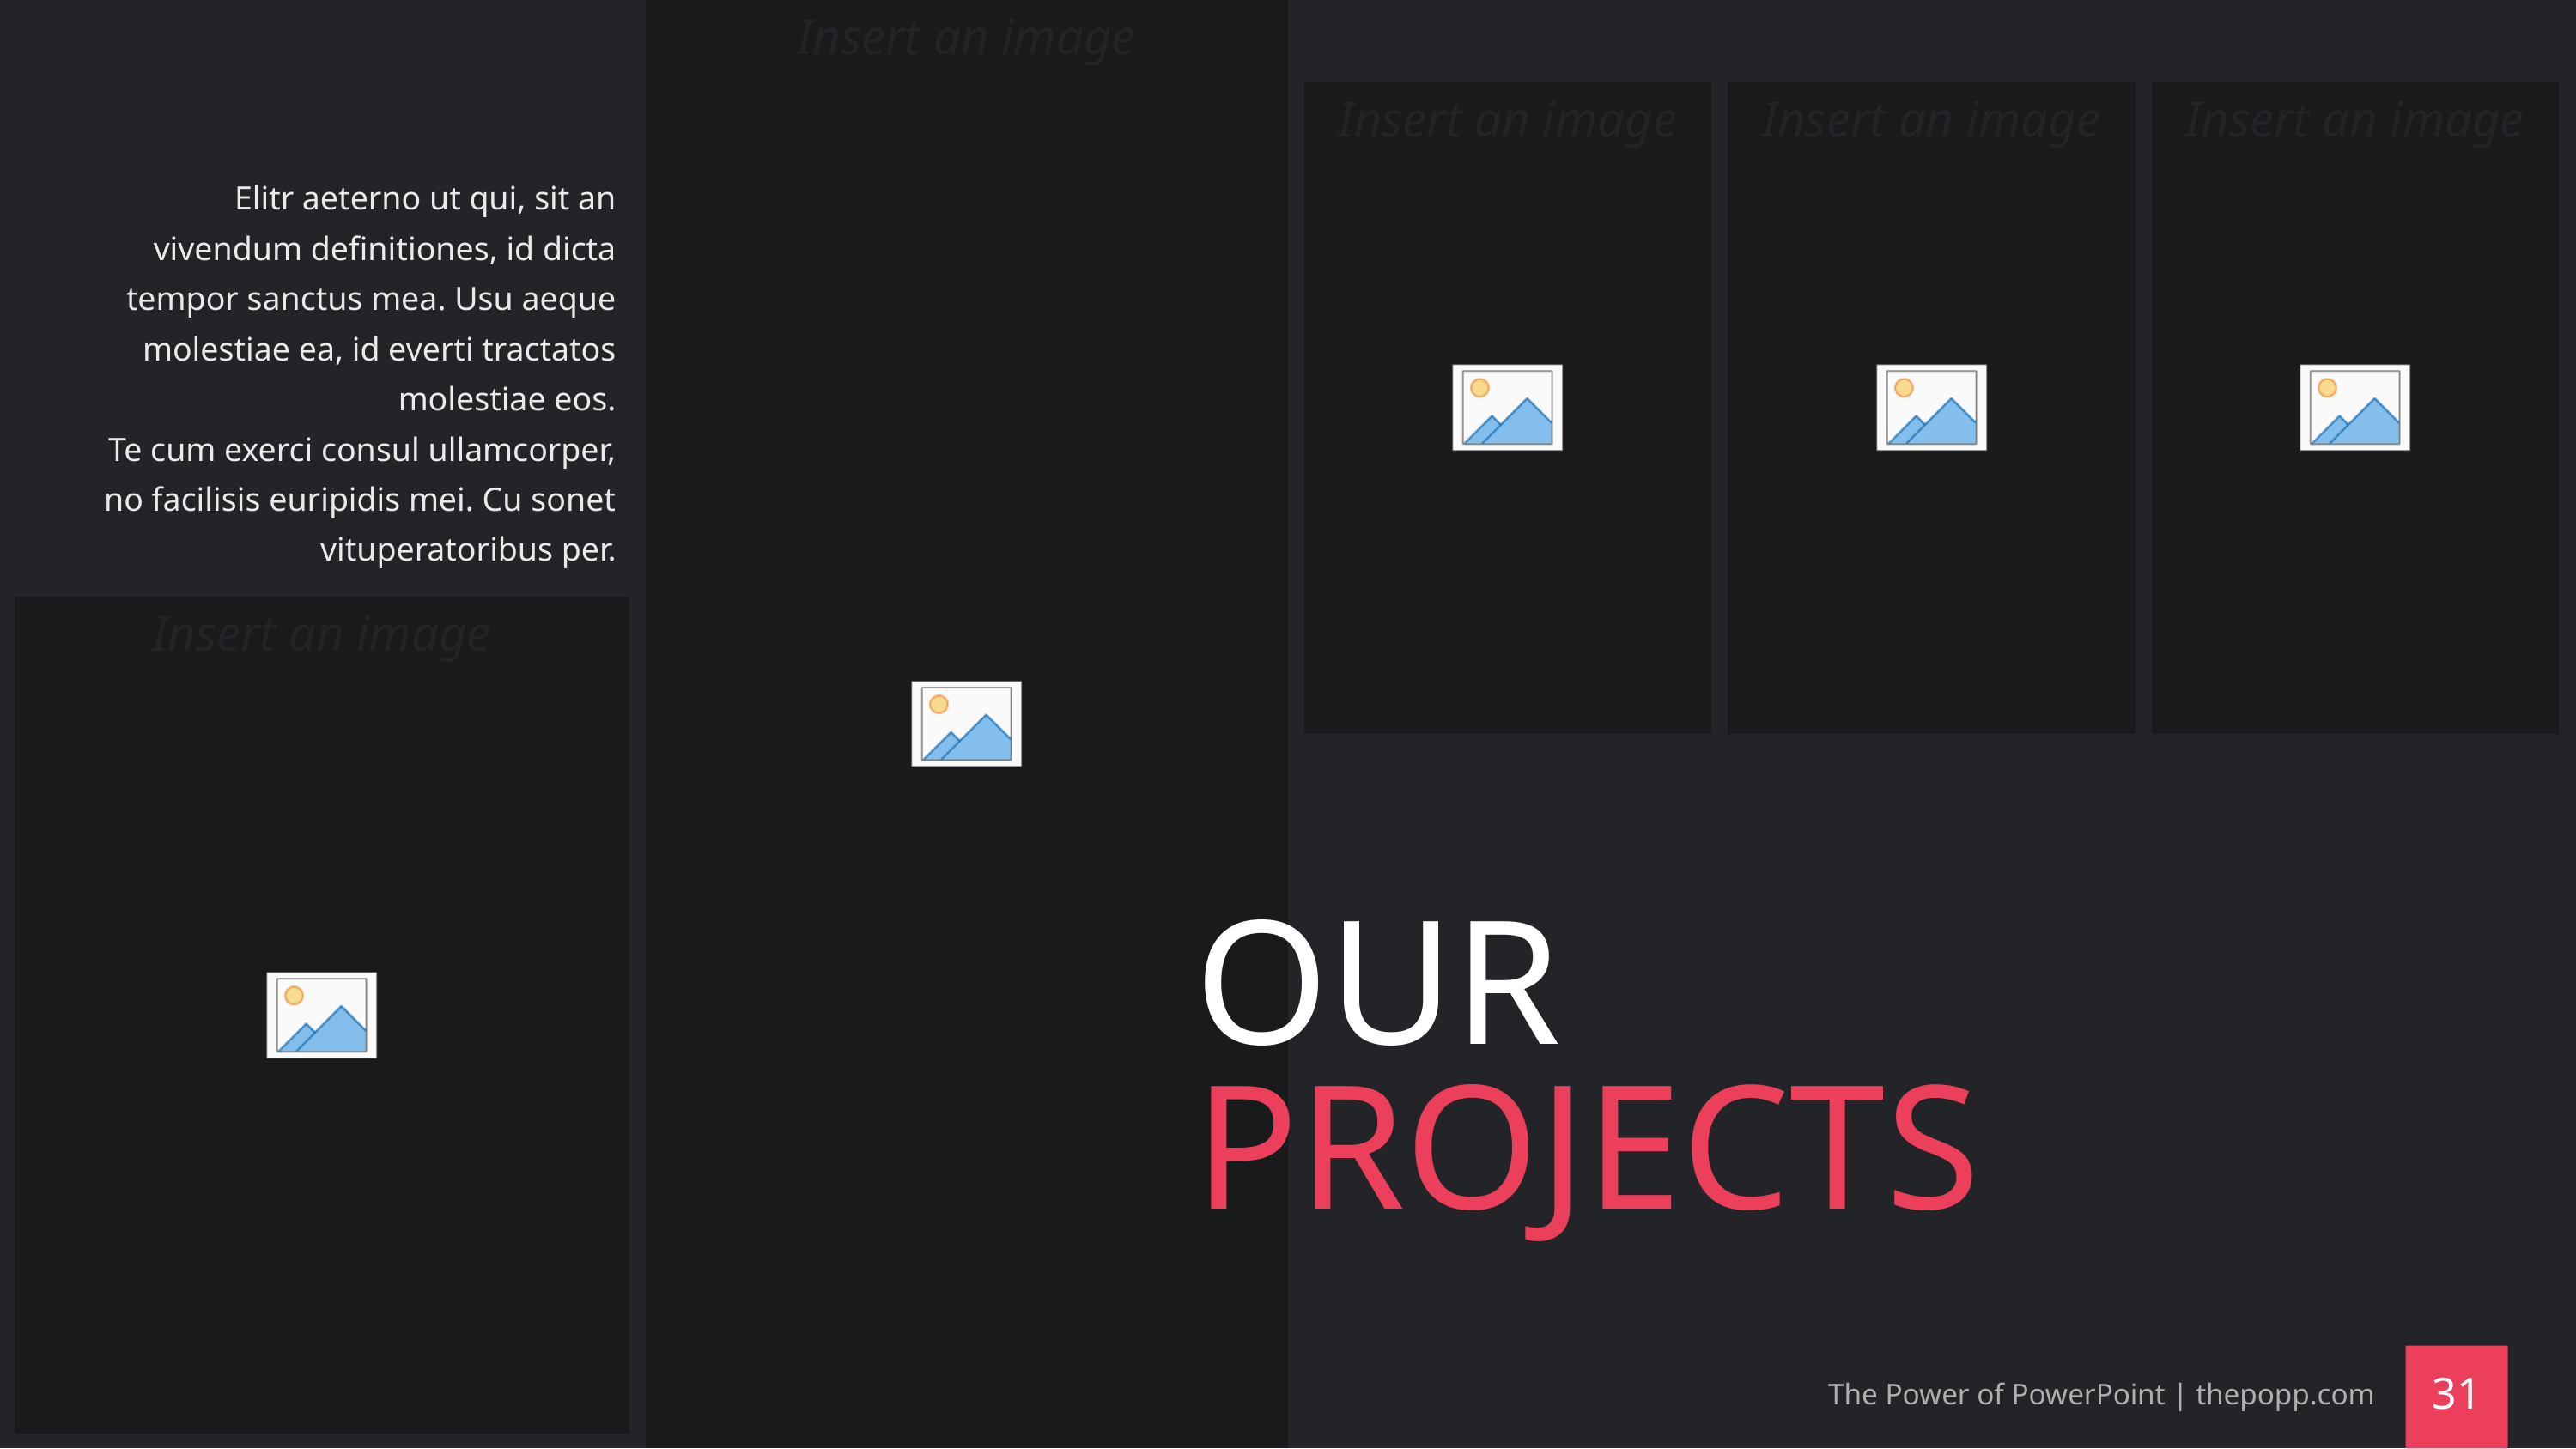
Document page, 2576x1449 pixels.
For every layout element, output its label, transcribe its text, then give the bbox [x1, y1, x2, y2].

picture [1728, 82, 2136, 734]
slide_number 31 [2404, 1356, 2509, 1434]
picture [645, 0, 1288, 1449]
picture [14, 597, 629, 1434]
title OUR PROJECTS [1288, 860, 2509, 1294]
footer The Power of PowerPoint | thepopp.com [1519, 1356, 2389, 1434]
picture [1303, 82, 1712, 734]
list Elitr aeterno ut qui, sit an vivendum definitiones, id dicta tempor sanctus mea. Usu aeque molestiae ea, id everti tractatos molestiae eos. Te cum exerci consul ullamcorper, no facilisis euripidis mei. Cu sonet vituperatoribus per. [65, 82, 629, 574]
picture [2151, 82, 2560, 734]
